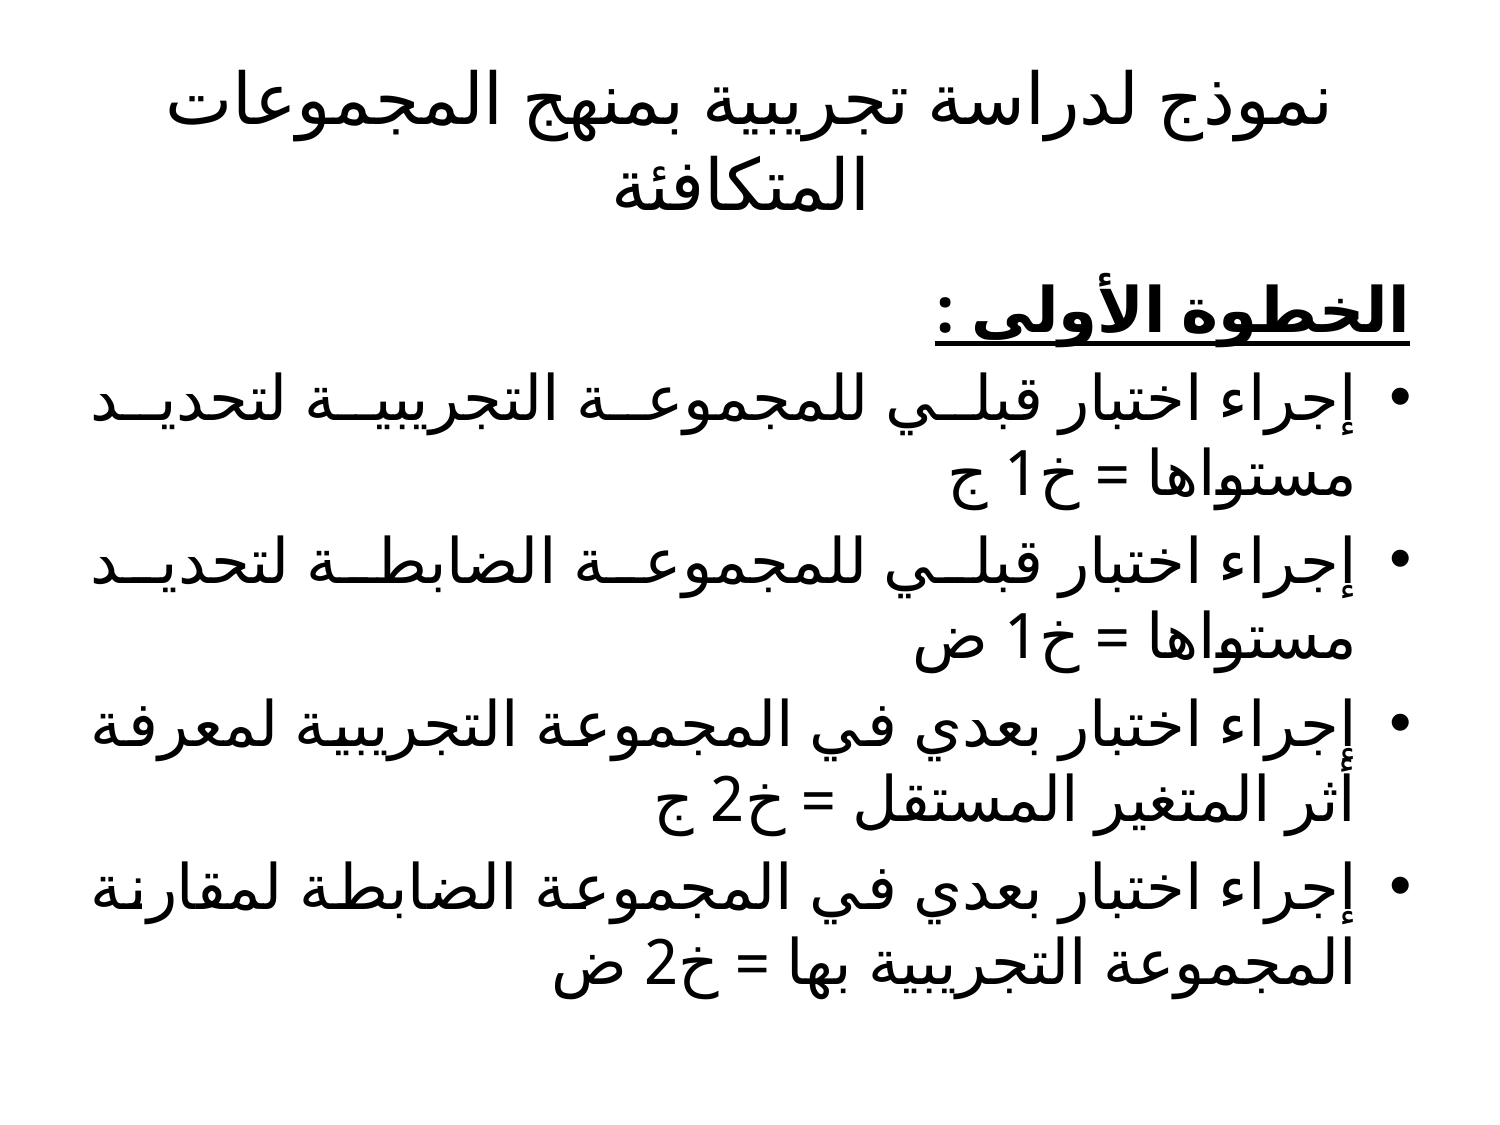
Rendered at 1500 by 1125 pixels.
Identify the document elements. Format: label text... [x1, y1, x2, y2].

title نموذج لدراسة تجريبية بمنهج المجموعات المتكافئة [75, 45, 1425, 233]
list الخطوة الأولى : إجراء اختبار قبلي للمجموعة التجريبية لتحديد مستواها = خ1 ج إجراء اختبار قبلي للمجموعة الضابطة لتحديد مستواها = خ1 ض إجراء اختبار بعدي في المجموعة التجريبية لمعرفة أثر المتغير المستقل = خ2 ج إجراء اختبار بعدي في المجموعة الضابطة لمقارنة المجموعة التجريبية بها = خ2 ض [75, 262, 1425, 1005]
